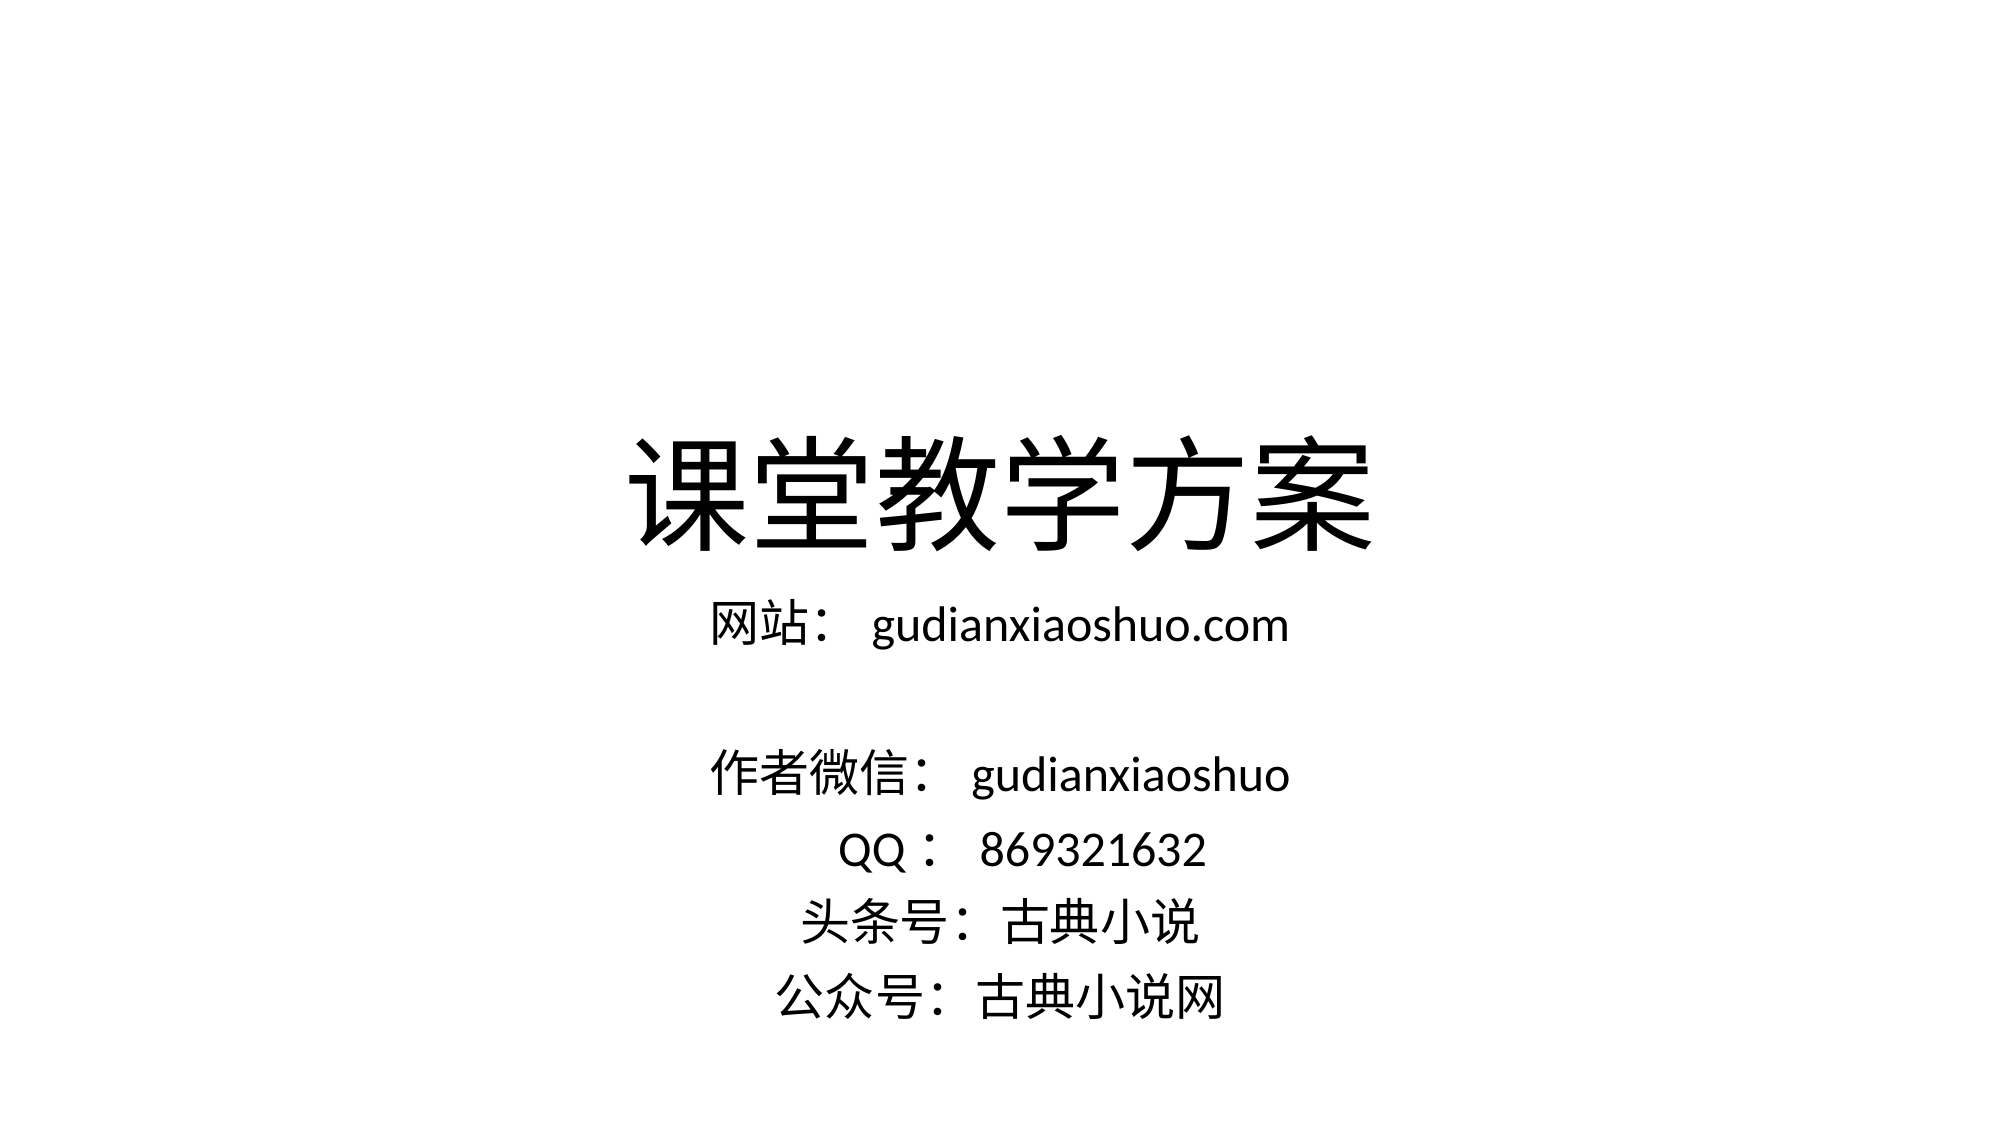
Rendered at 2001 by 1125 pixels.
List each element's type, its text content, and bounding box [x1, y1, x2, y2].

title 课堂教学方案 [249, 184, 1750, 576]
subtitle 网站：gudianxiaoshuo.com 作者微信：gudianxiaoshuo QQ：869321632 头条号：古典小说 公众号：古典小说网 [249, 590, 1750, 1060]
